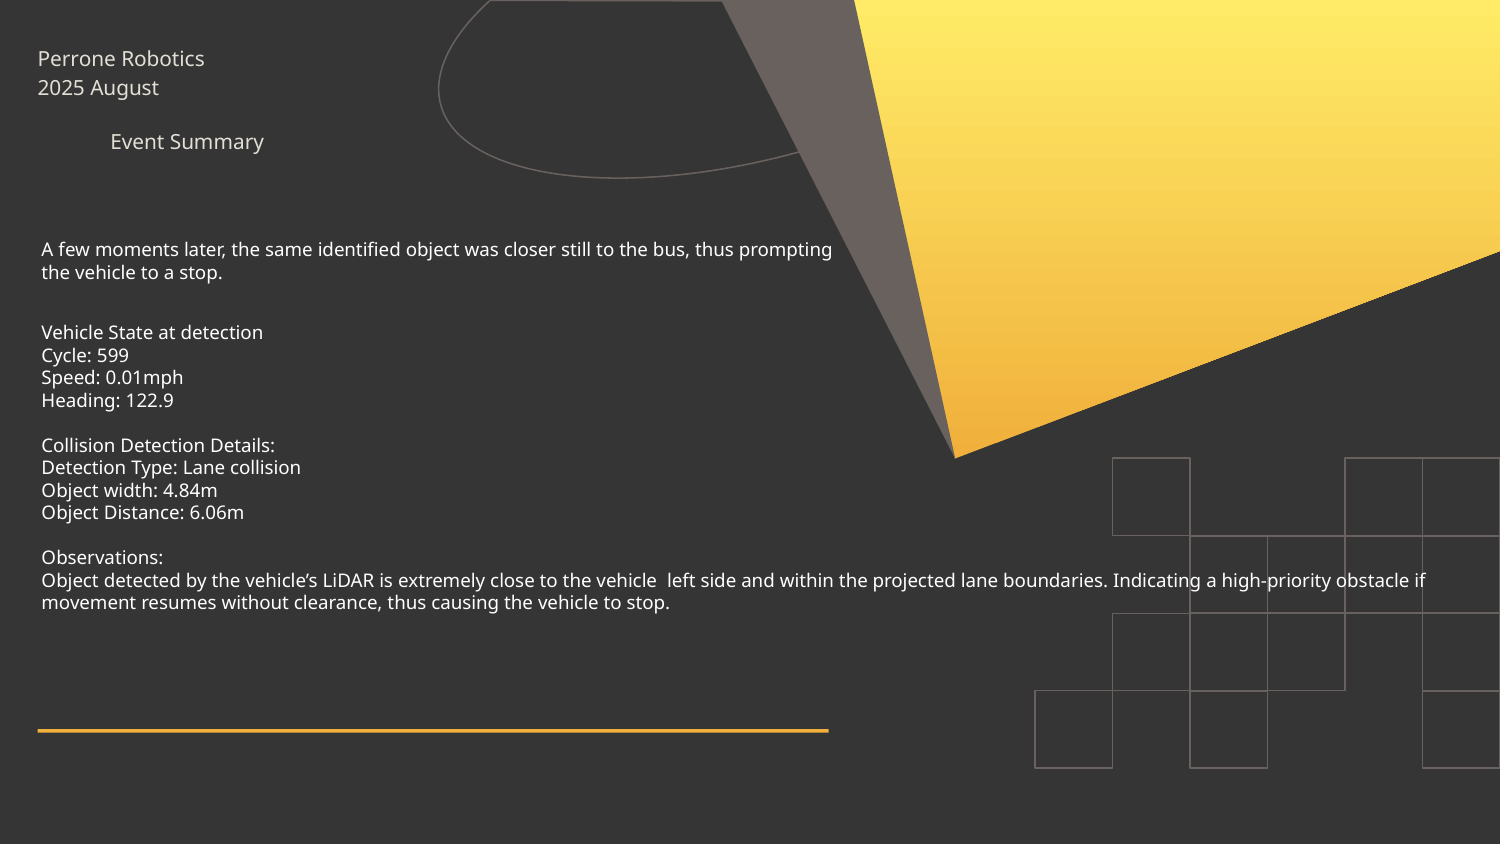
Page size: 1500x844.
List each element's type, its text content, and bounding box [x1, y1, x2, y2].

text_box A few moments later, the same identified object was closer still to the bus, thus prompting the vehicle to a stop. [26, 222, 859, 306]
subtitle Perrone Robotics 2025 August [22, 27, 378, 83]
text_box Vehicle State at detection Cycle: 599 Speed: 0.01mph Heading: 122.9 Collision Detection Details: Detection Type: Lane collision Object width: 4.84m Object Distance: 6.06m Observations: Object detected by the vehicle’s LiDAR is extremely close to the vehicle left side and within the projected lane boundaries. Indicating a high-priority obstacle if movement resumes without clearance, thus causing the vehicle to stop. [26, 306, 1489, 844]
subtitle Event Summary [95, 112, 306, 169]
